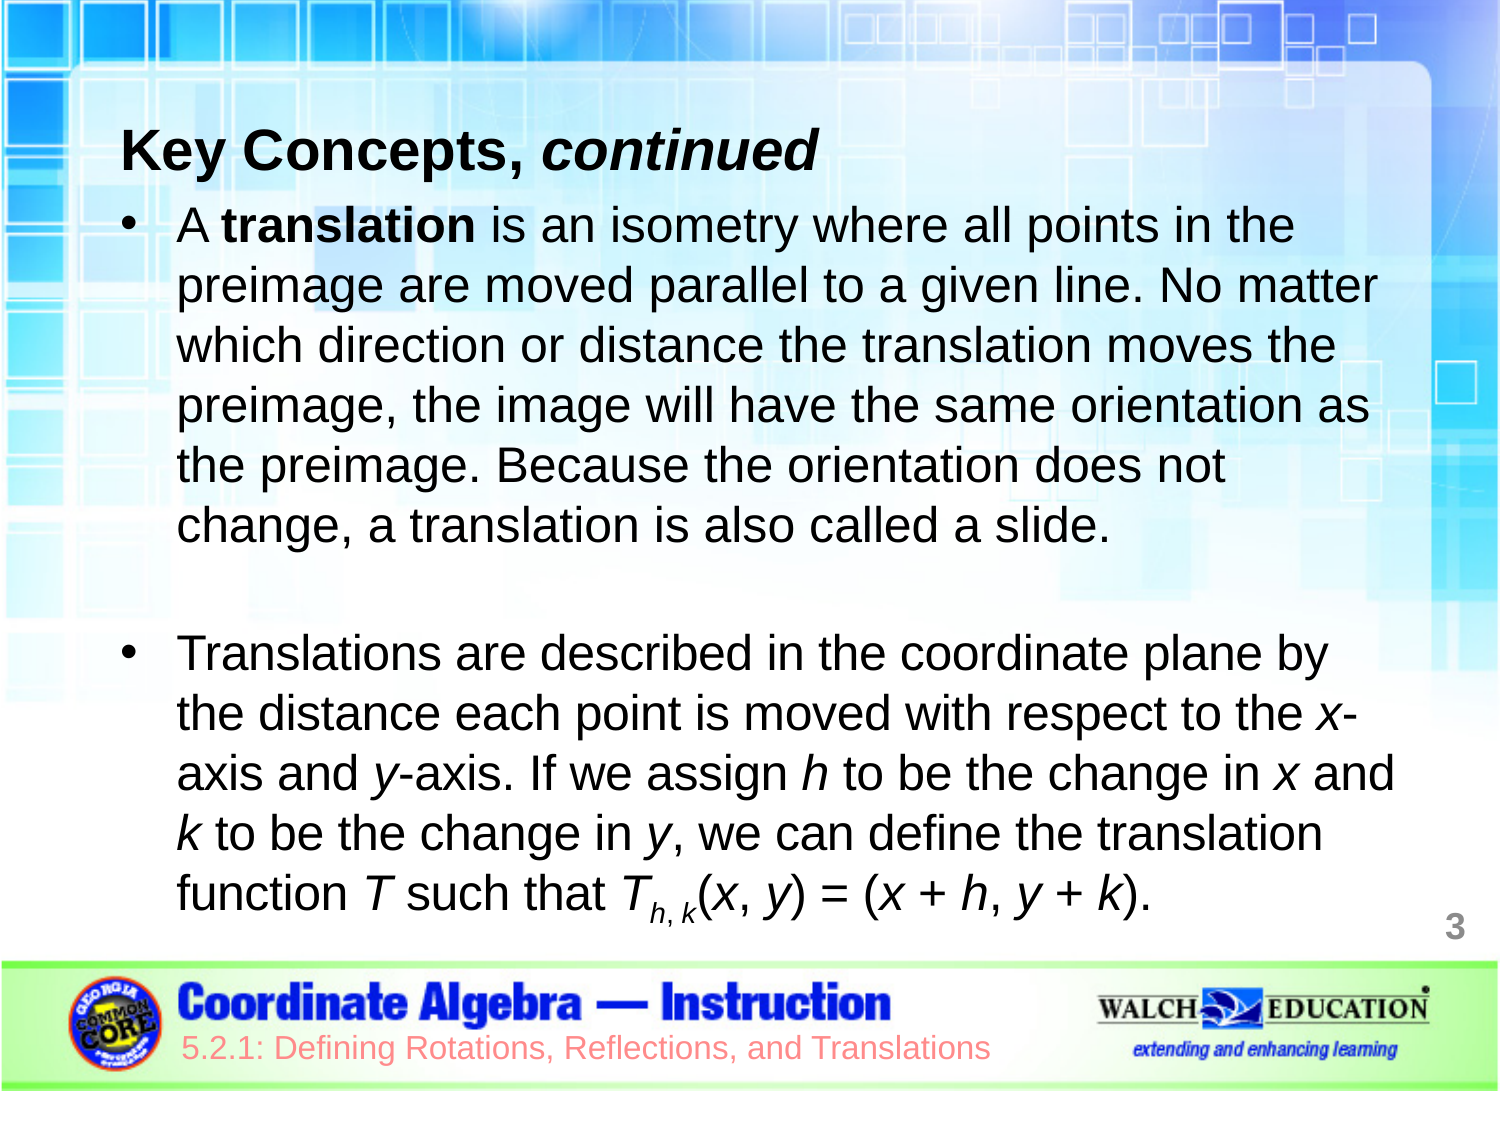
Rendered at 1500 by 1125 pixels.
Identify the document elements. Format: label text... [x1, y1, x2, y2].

subtitle Key Concepts, continued A translation is an isometry where all points in the preimage are moved parallel to a given line. No matter which direction or distance the translation moves the preimage, the image will have the same orientation as the preimage. Because the orientation does not change, a translation is also called a slide. Translations are described in the coordinate plane by the distance each point is moved with respect to the x-axis and y-axis. If we assign h to be the change in x and k to be the change in y, we can define the translation function T such that Th, k(x, y) = (x + h, y + k). [105, 105, 1417, 925]
picture [1, 0, 1500, 1091]
slide_number 3 [1361, 901, 1481, 949]
footer 5.2.1: Defining Rotations, Reflections, and Translations [166, 1024, 1080, 1069]
